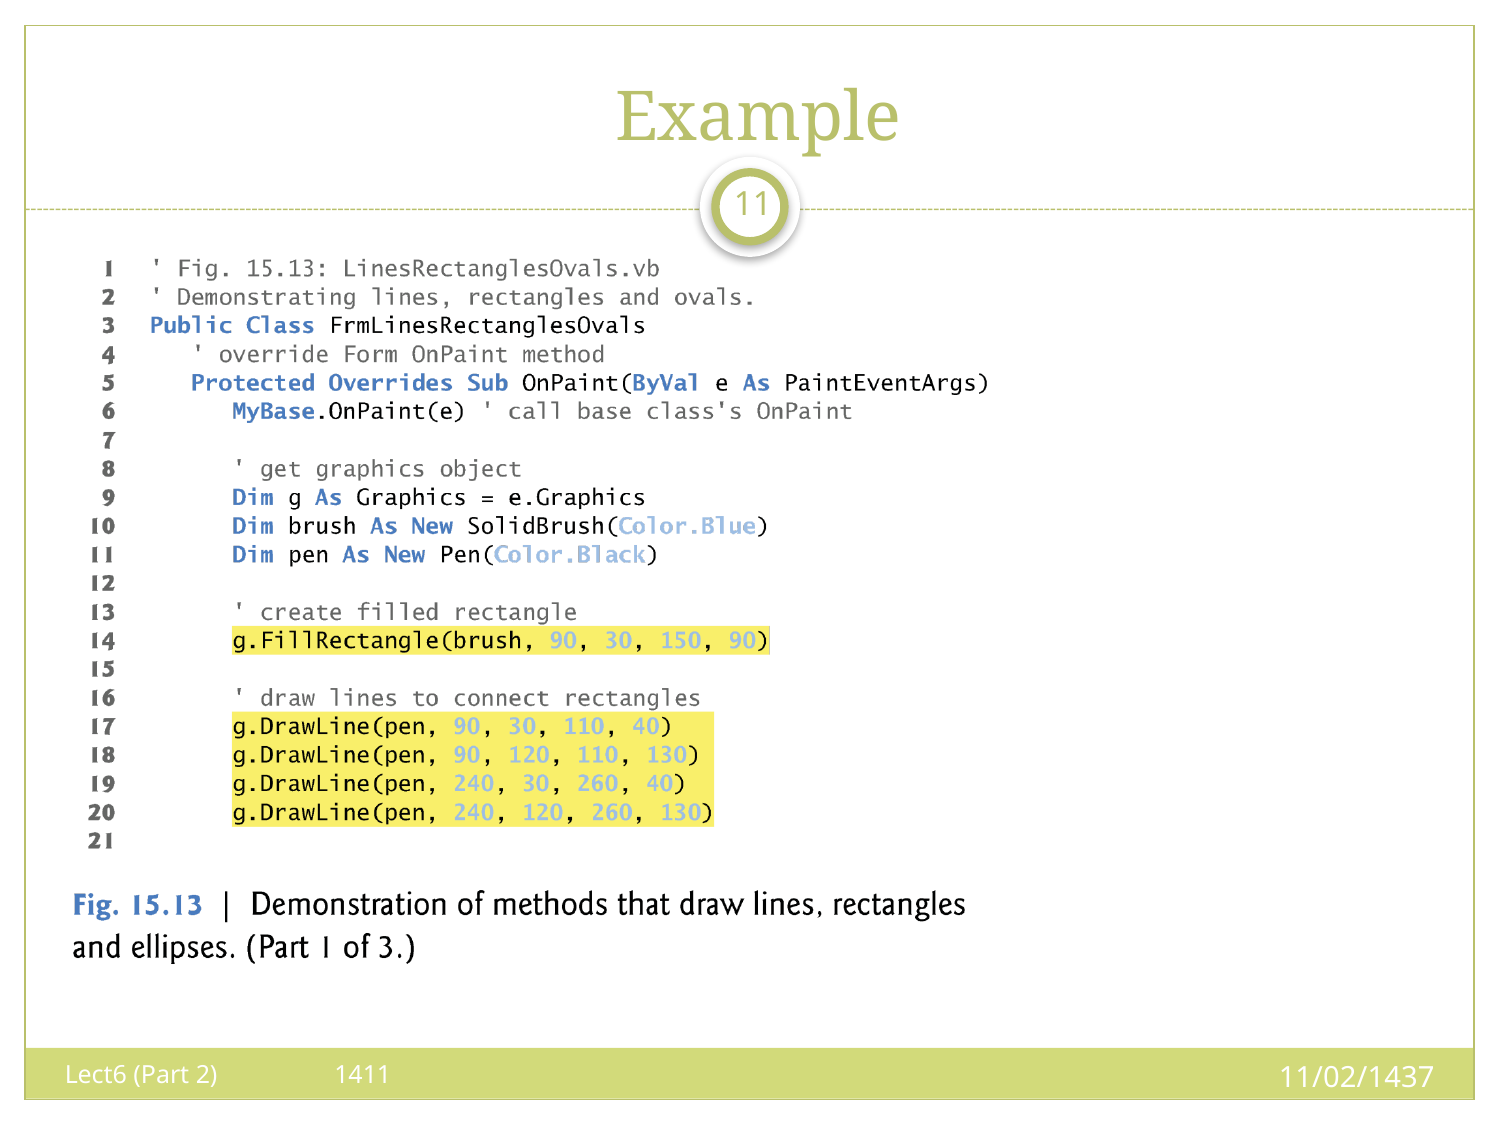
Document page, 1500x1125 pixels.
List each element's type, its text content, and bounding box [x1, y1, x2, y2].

footer Lect6 (Part 2) 1411 [50, 1093, 638, 1112]
title Example [49, 37, 1450, 162]
picture [0, 171, 1500, 1083]
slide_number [950, 1093, 1450, 1111]
